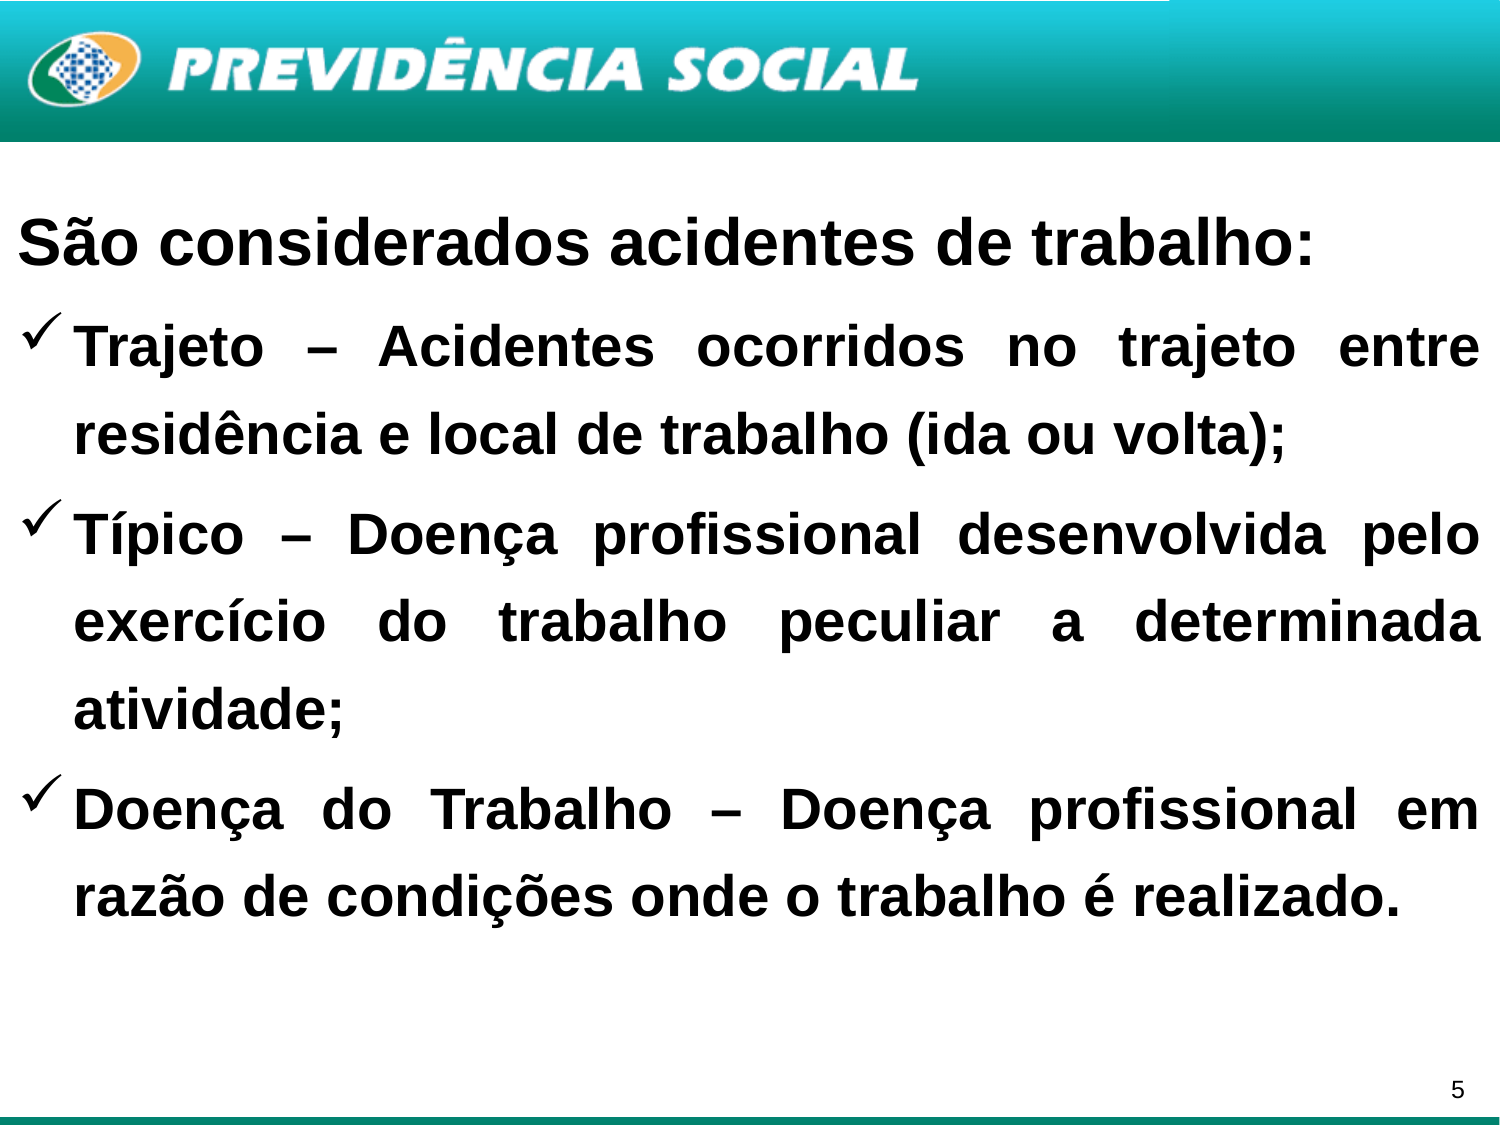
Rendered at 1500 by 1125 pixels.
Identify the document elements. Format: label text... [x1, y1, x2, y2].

picture [0, 0, 1500, 142]
picture [0, 1117, 1500, 1125]
text_box São considerados acidentes de trabalho: Trajeto – Acidentes ocorridos no trajeto entre residência e local de trabalho (ida ou volta); Típico – Doença profissional desenvolvida pelo exercício do trabalho peculiar a determinada atividade; Doença do Trabalho – Doença profissional em razão de condições onde o trabalho é realizado. [0, 160, 1500, 935]
